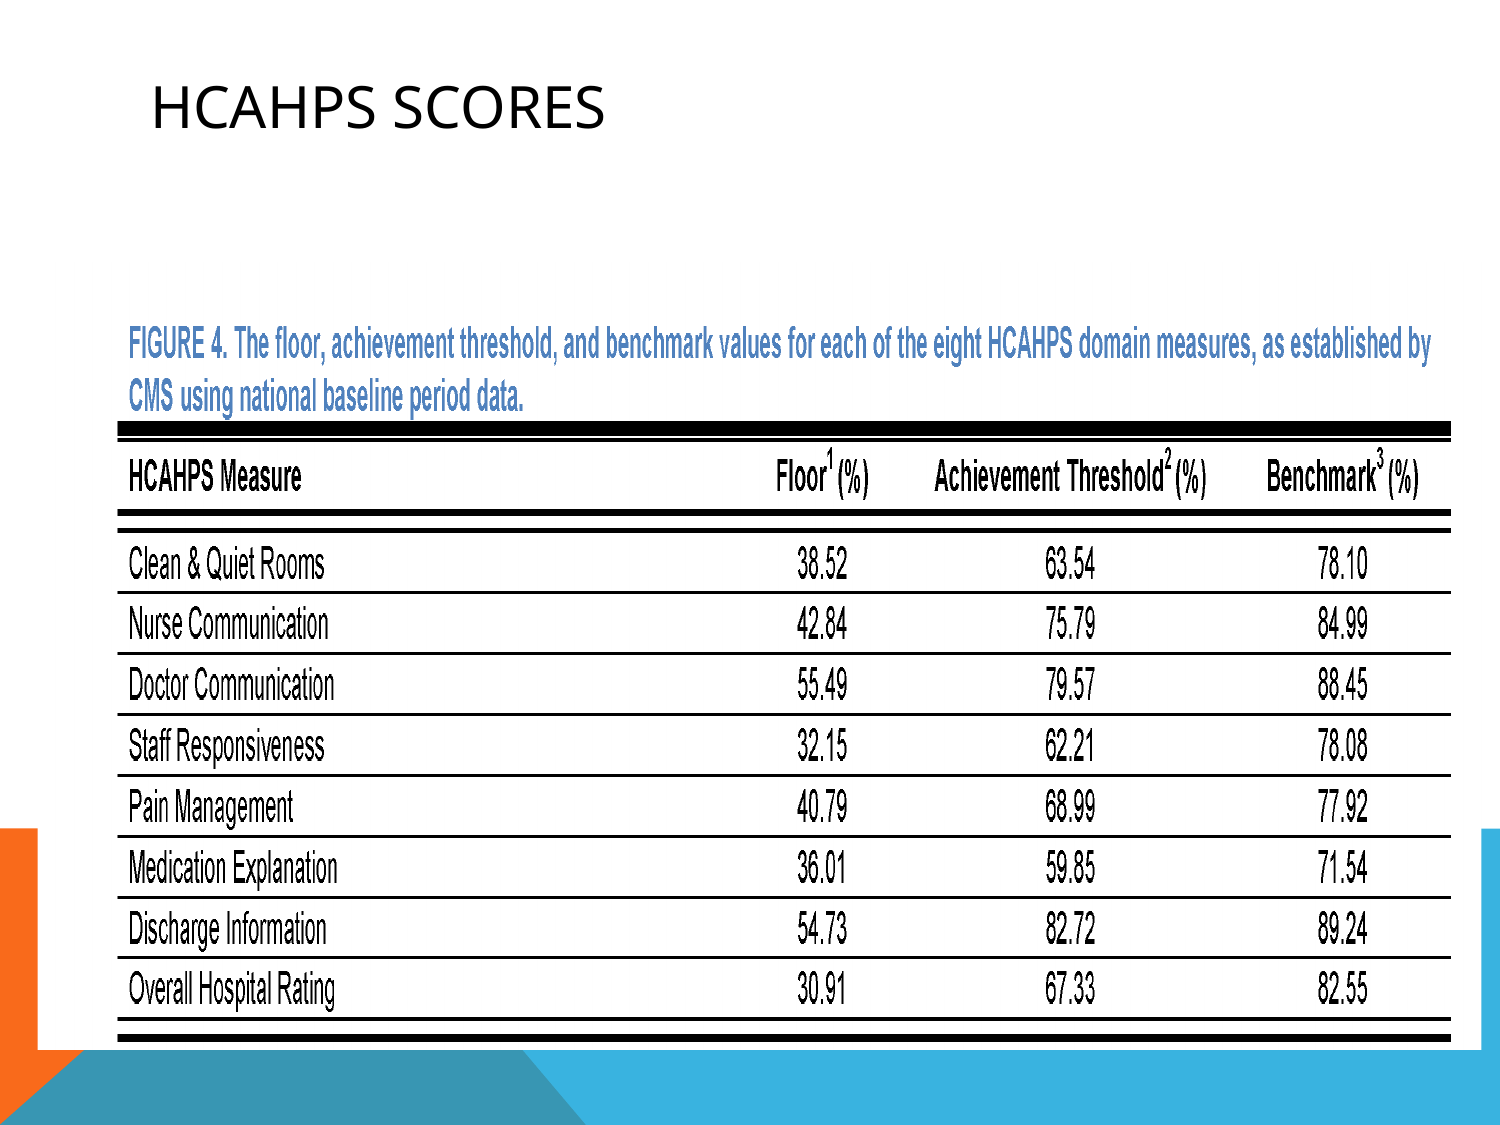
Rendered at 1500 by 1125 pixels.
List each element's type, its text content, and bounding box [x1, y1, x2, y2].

title HCAHPS SCORES [135, 60, 1369, 150]
picture [37, 262, 1482, 1051]
